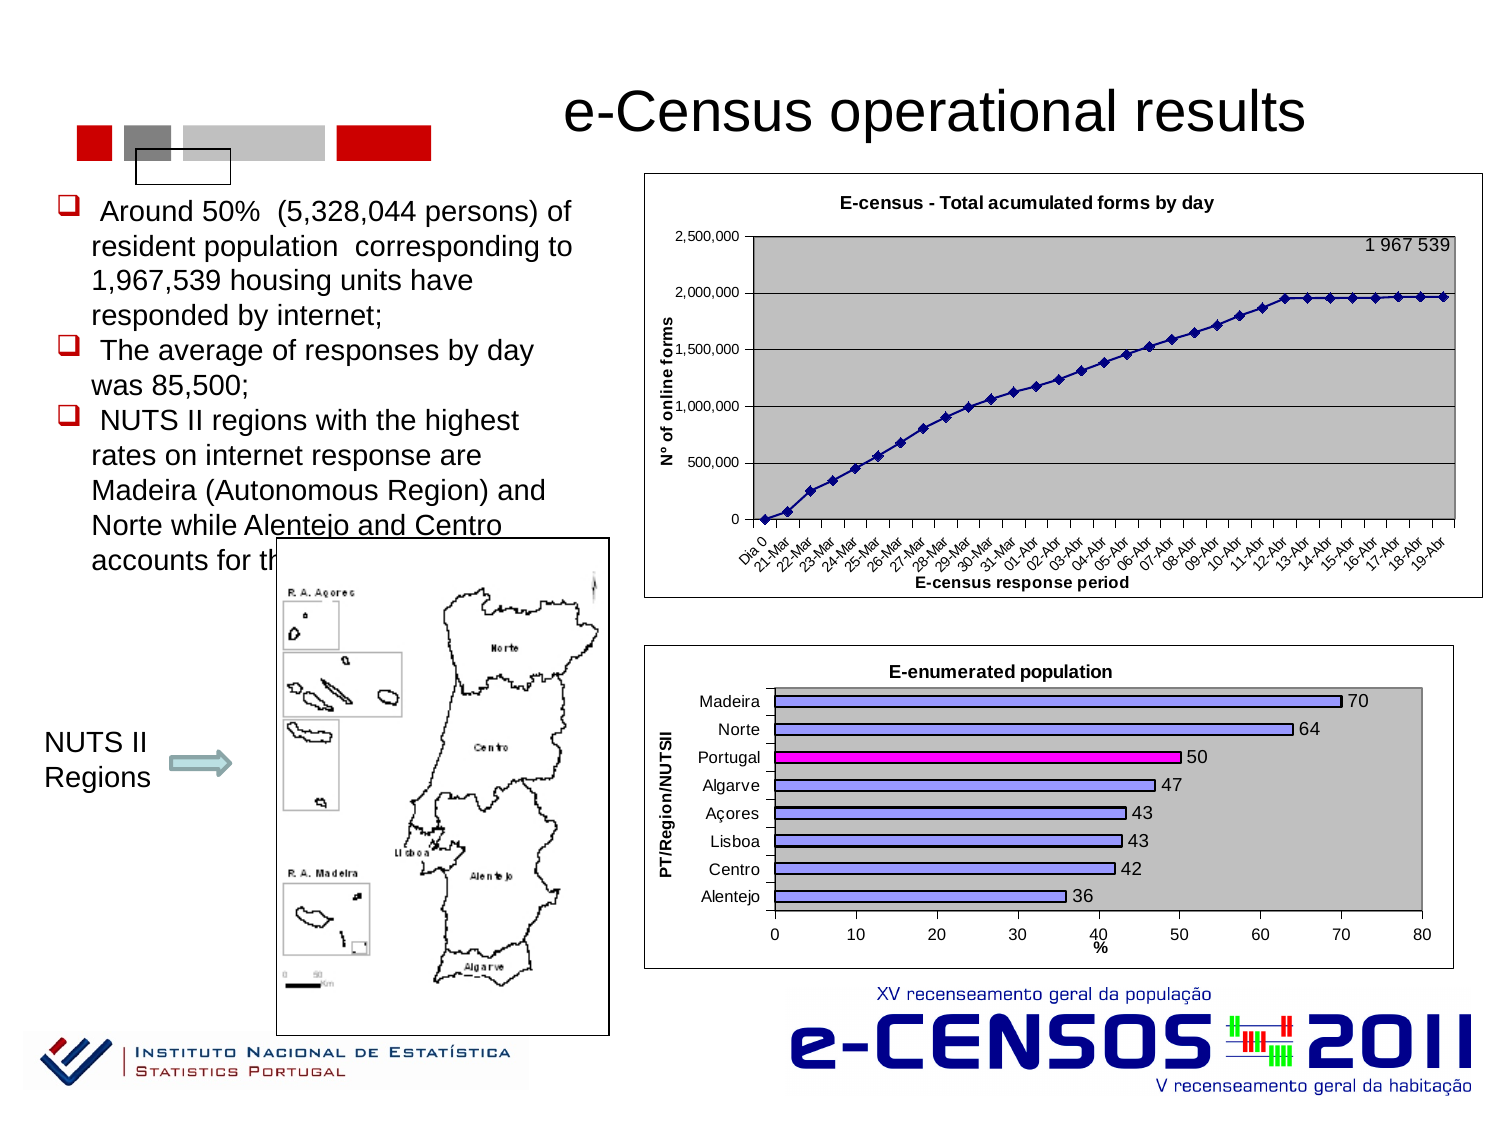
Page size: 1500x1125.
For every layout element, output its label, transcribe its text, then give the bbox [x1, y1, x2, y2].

text_box NUTS II Regions [29, 715, 183, 801]
chart [643, 172, 1483, 599]
text_box e-Census operational results [549, 66, 1424, 149]
picture [785, 987, 1471, 1096]
picture [23, 1031, 529, 1090]
text_box [169, 749, 233, 777]
picture [277, 538, 609, 1035]
chart [643, 644, 1454, 970]
text_box Around 50% (5,328,044 persons) of resident population corresponding to 1,967,539 housing units have responded by internet; The average of responses by day was 85,500; NUTS II regions with the highest rates on internet response are Madeira (Autonomous Region) and Norte while Alentejo and Centro accounts for the lowest rates. [41, 184, 597, 584]
